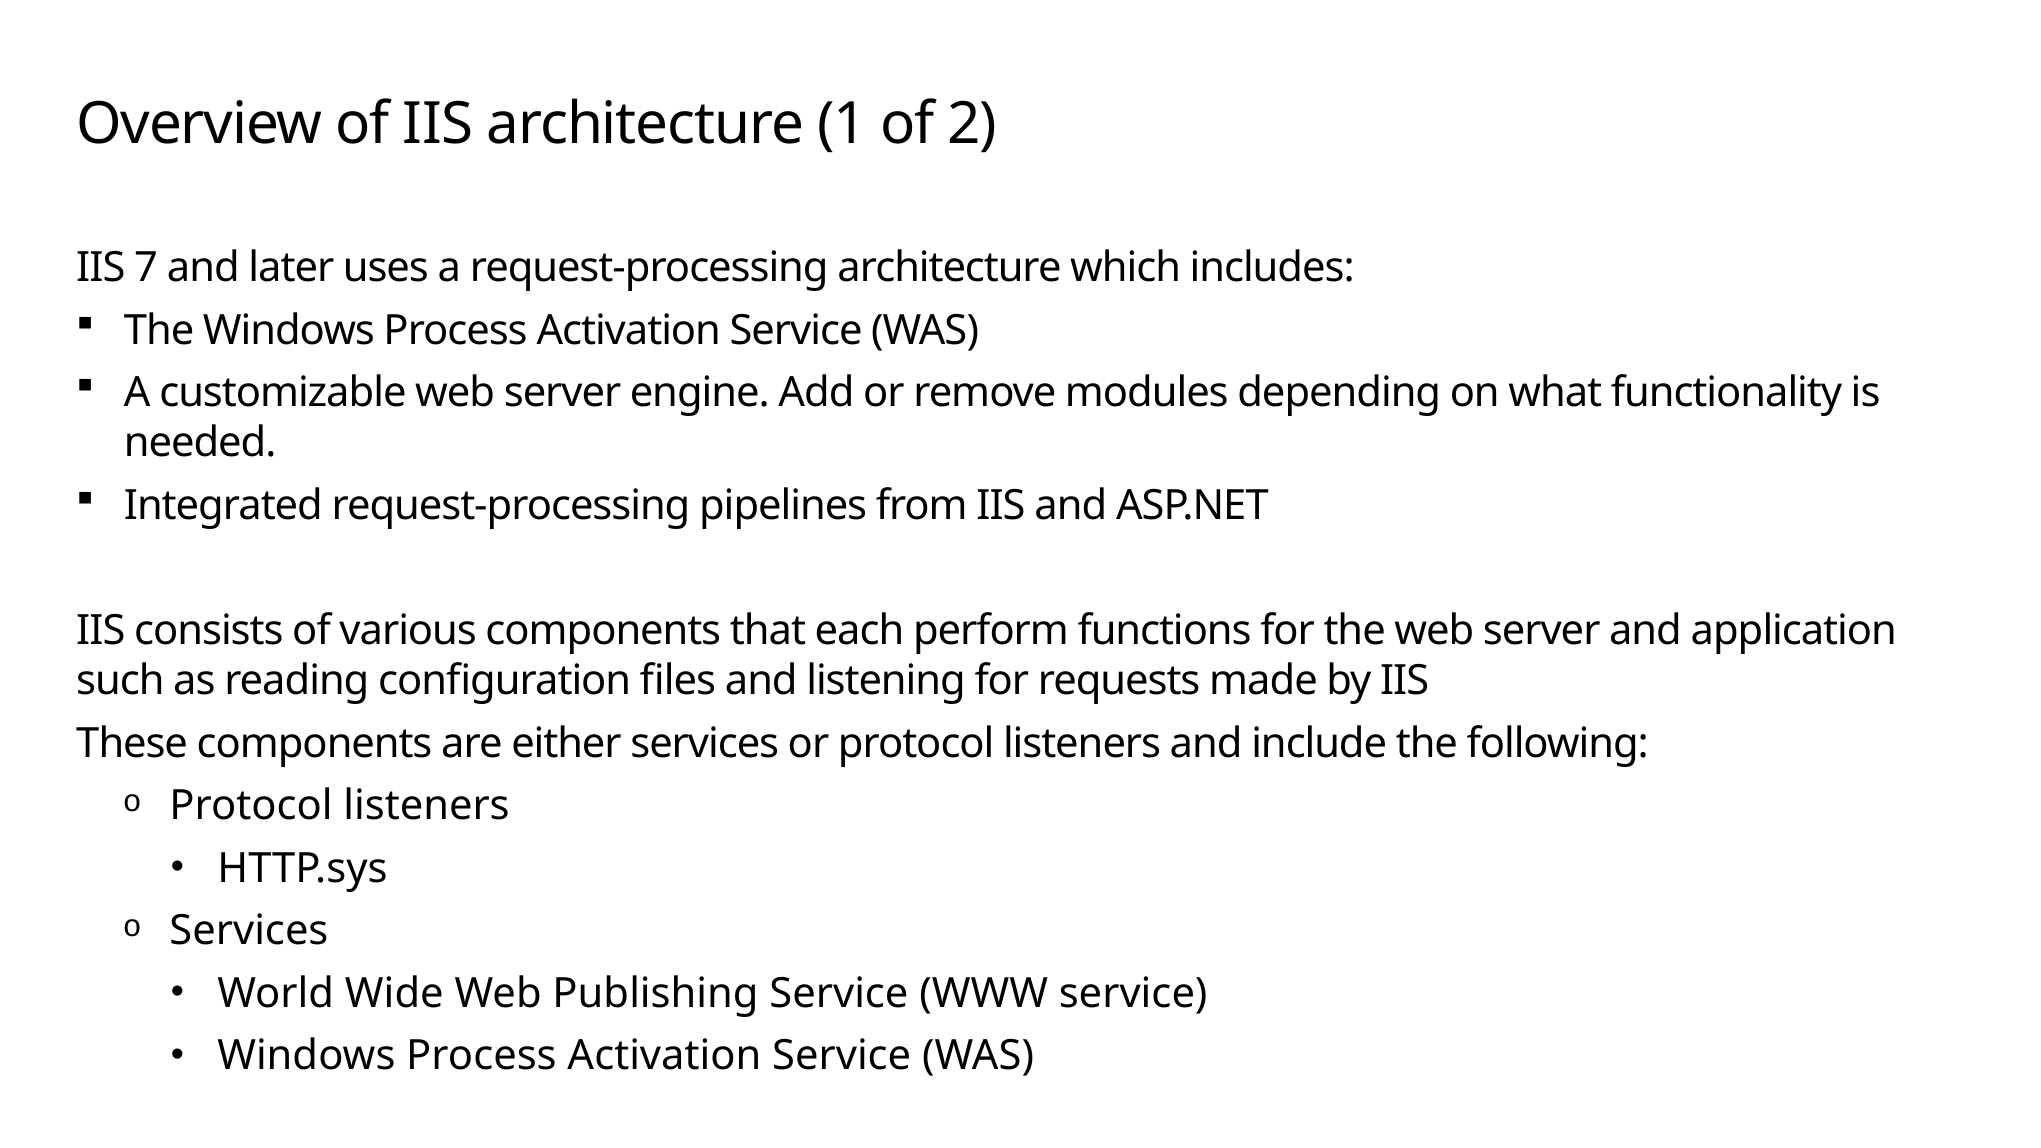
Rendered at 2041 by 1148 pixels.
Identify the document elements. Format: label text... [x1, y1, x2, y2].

title Overview of IIS architecture (1 of 2) [76, 93, 1968, 161]
list IIS 7 and later uses a request-processing architecture which includes: The Windows Process Activation Service (WAS) A customizable web server engine. Add or remove modules depending on what functionality is needed. Integrated request-processing pipelines from IIS and ASP.NET IIS consists of various components that each perform functions for the web server and application such as reading configuration files and listening for requests made by IIS These components are either services or protocol listeners and include the following: Protocol listeners HTTP.sys Services World Wide Web Publishing Service (WWW service) Windows Process Activation Service (WAS) [76, 240, 1970, 1074]
